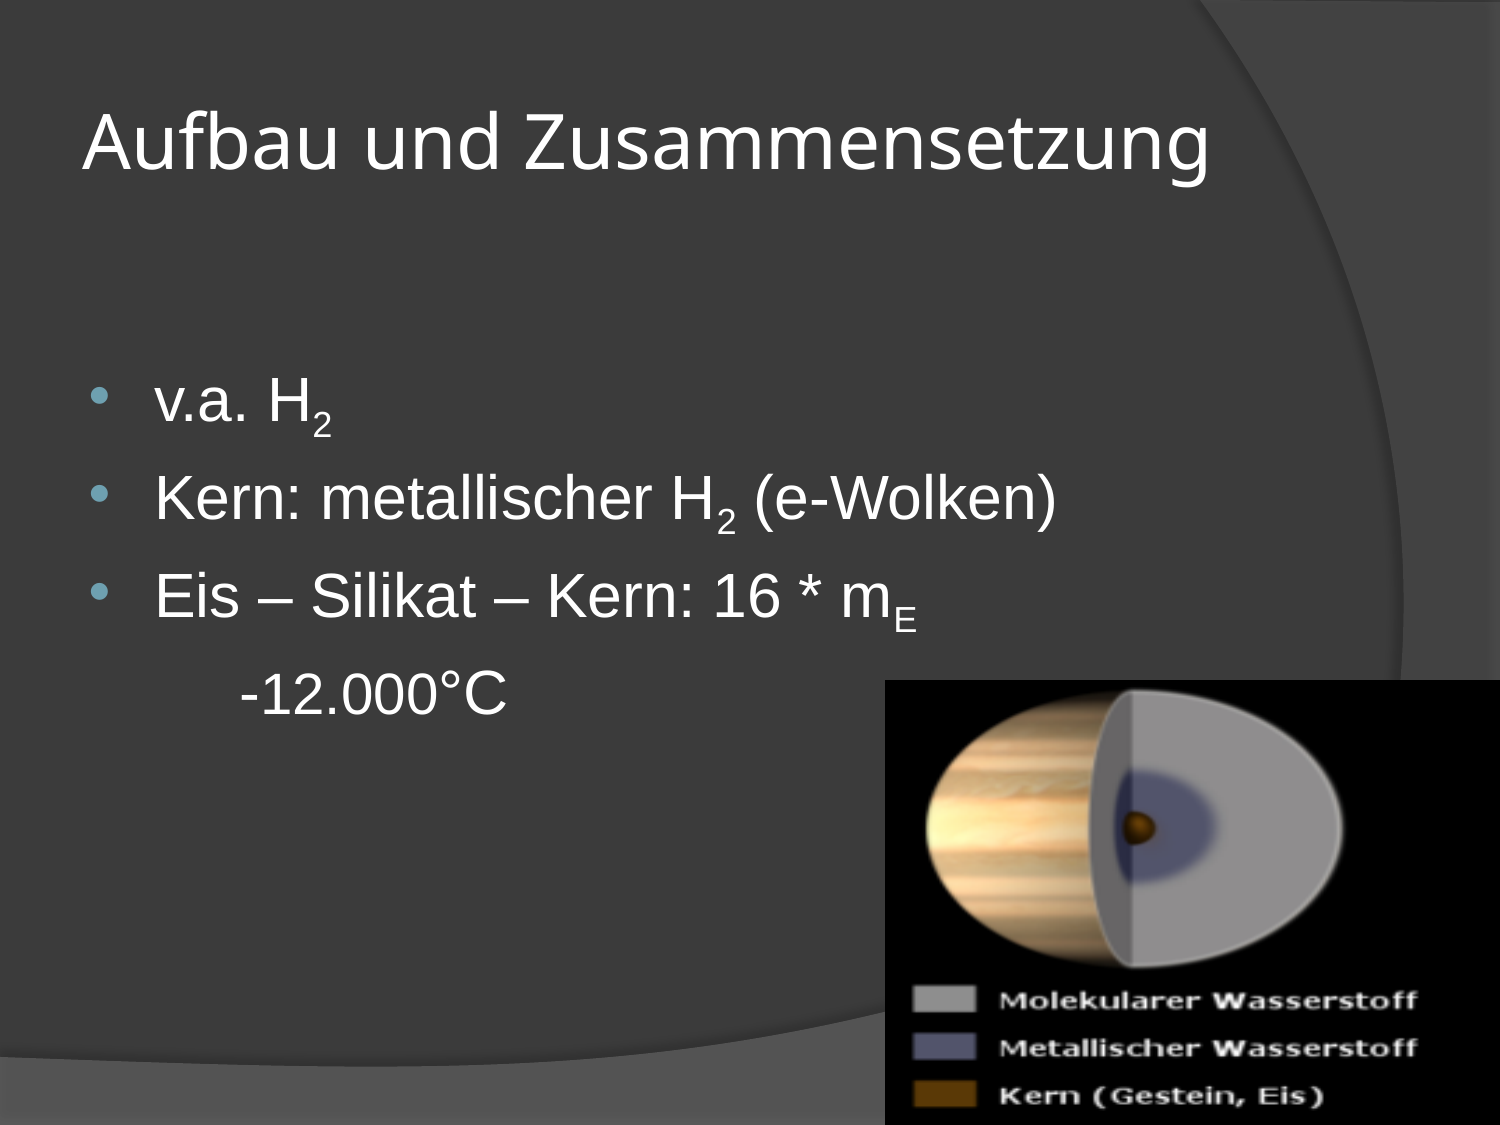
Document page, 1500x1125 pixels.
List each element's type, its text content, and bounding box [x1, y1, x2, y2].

picture [885, 680, 1500, 1125]
title Aufbau und Zusammensetzung [74, 44, 1301, 233]
list v.a. H2 Kern: metallischer H2 (e-Wolken) Eis – Silikat – Kern: 16 * mE -12.000°C [70, 351, 1421, 740]
